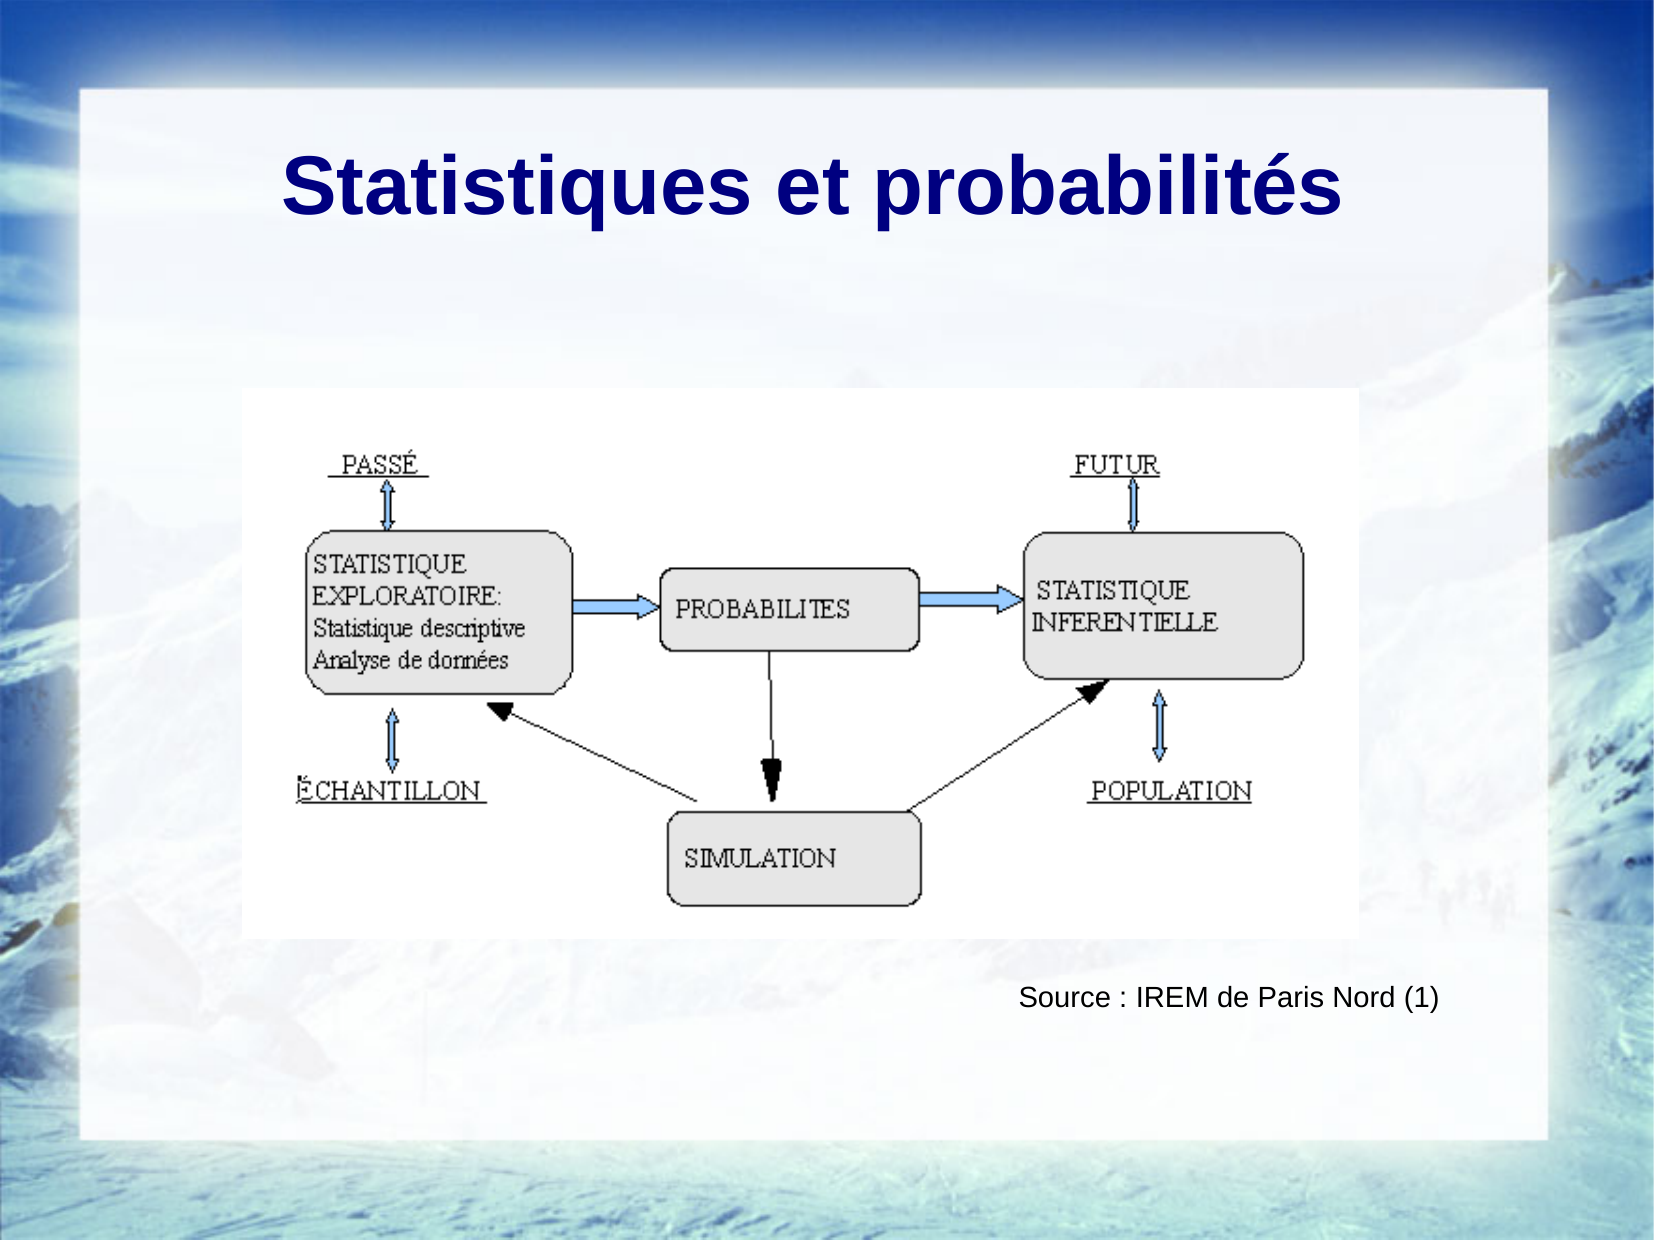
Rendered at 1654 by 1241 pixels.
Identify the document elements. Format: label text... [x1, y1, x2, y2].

picture [0, 0, 1654, 1240]
text_box Source : IREM de Paris Nord (1) [1003, 974, 1512, 1022]
title Statistiques et probabilités [104, 132, 1522, 235]
